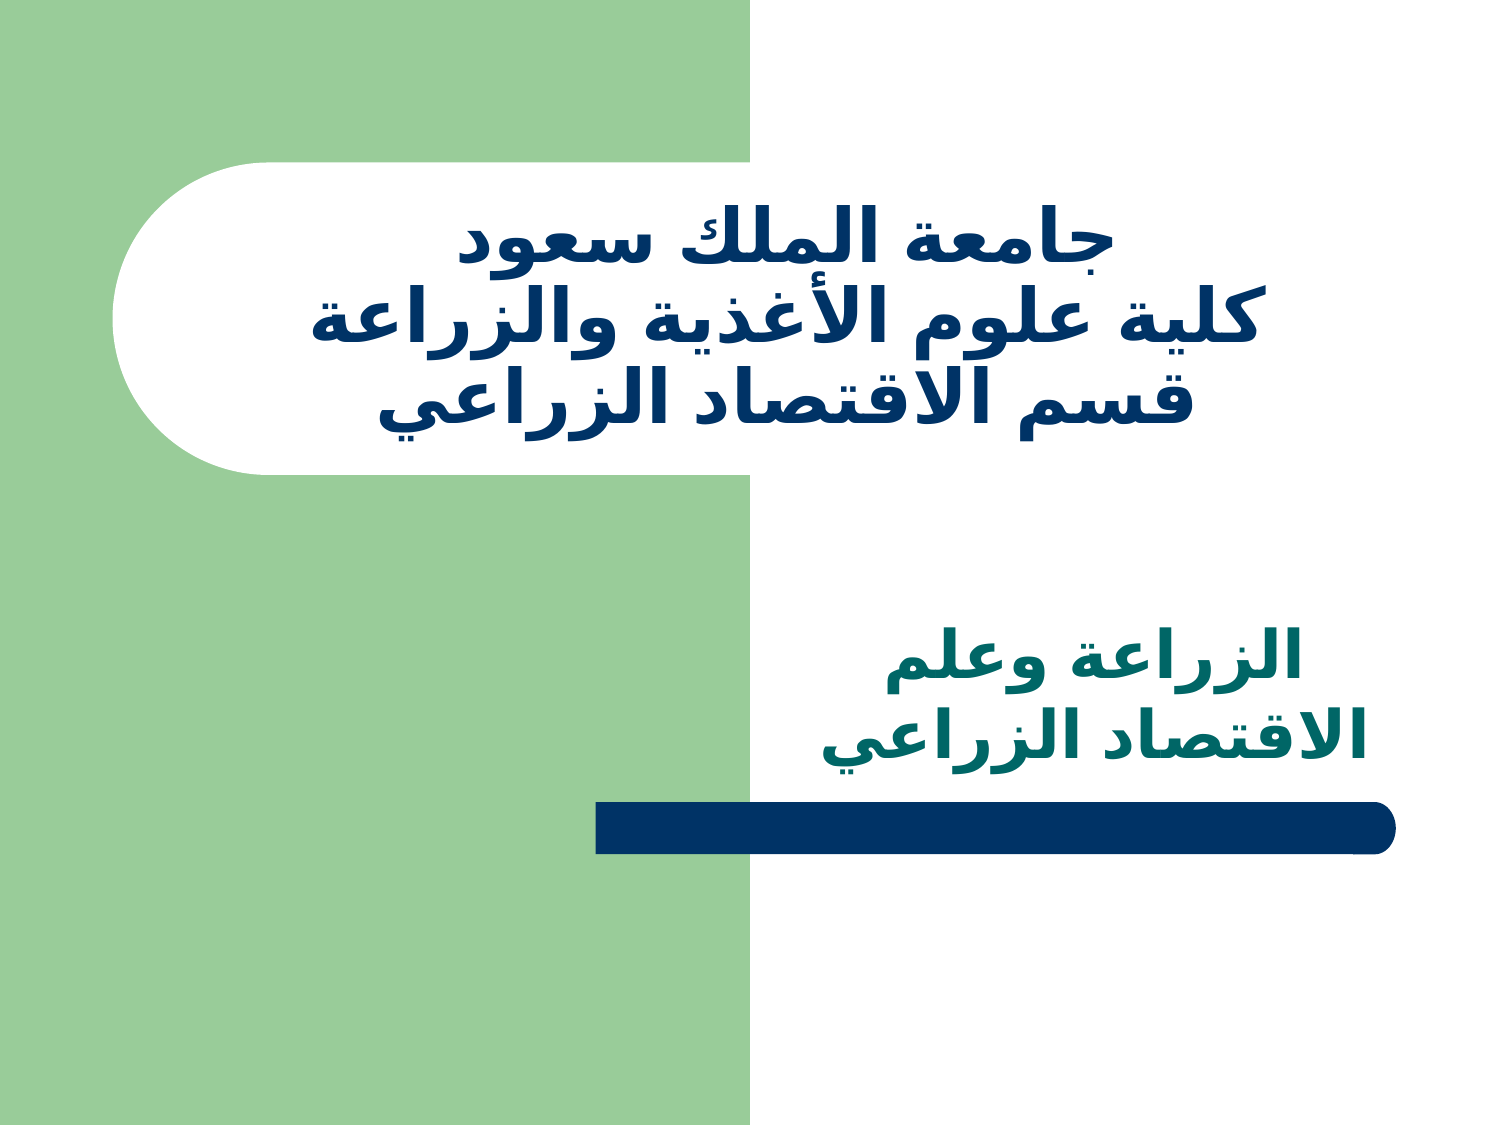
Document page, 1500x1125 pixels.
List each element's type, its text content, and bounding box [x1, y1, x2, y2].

subtitle الزراعة وعلم الاقتصاد الزراعي [766, 585, 1424, 780]
title جامعة الملك سعود كلية علوم الأغذية والزراعة قسم الاقتصاد الزراعي [112, 162, 1463, 476]
